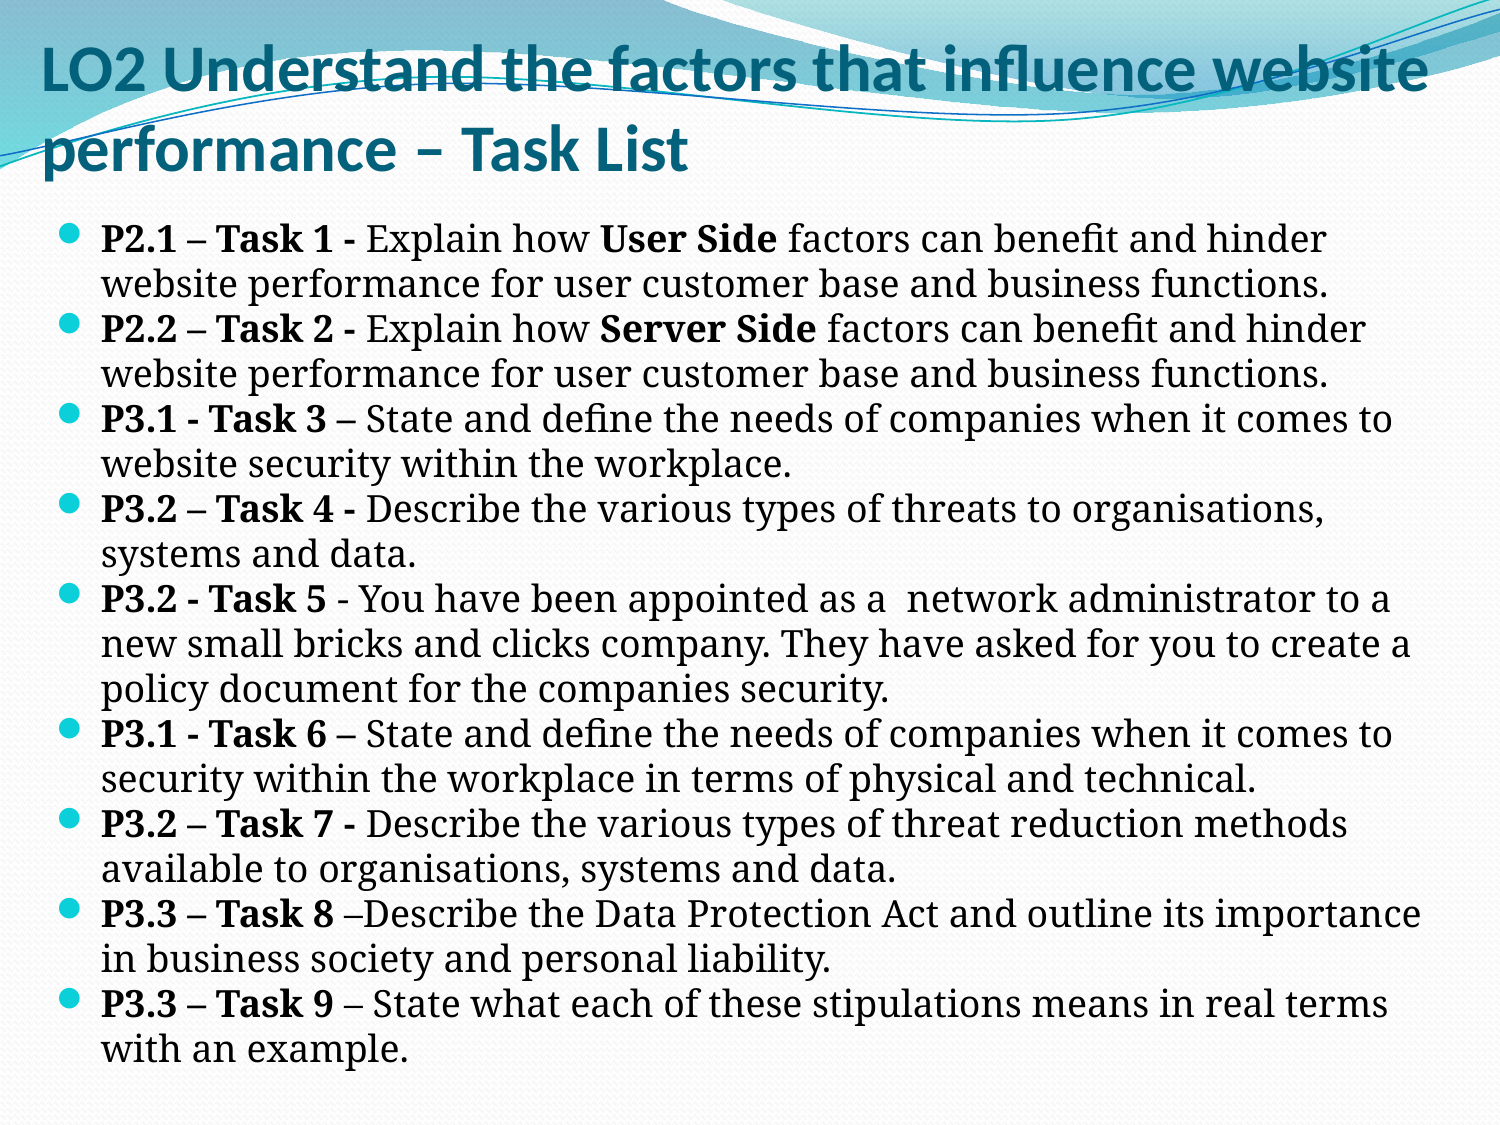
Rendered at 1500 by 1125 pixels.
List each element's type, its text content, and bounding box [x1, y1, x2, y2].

list P2.1 – Task 1 - Explain how User Side factors can benefit and hinder website performance for user customer base and business functions. P2.2 – Task 2 - Explain how Server Side factors can benefit and hinder website performance for user customer base and business functions. P3.1 - Task 3 – State and define the needs of companies when it comes to website security within the workplace. P3.2 – Task 4 - Describe the various types of threats to organisations, systems and data. P3.2 - Task 5 - You have been appointed as a network administrator to a new small bricks and clicks company. They have asked for you to create a policy document for the companies security. P3.1 - Task 6 – State and define the needs of companies when it comes to security within the workplace in terms of physical and technical. P3.2 – Task 7 - Describe the various types of threat reduction methods available to organisations, systems and data. P3.3 – Task 8 –Describe the Data Protection Act and outline its importance in business society and personal liability. P3.3 – Task 9 – State what each of these stipulations means in real terms with an example. [41, 208, 1459, 1083]
title LO2 Understand the factors that influence website performance – Task List [41, 30, 1459, 185]
